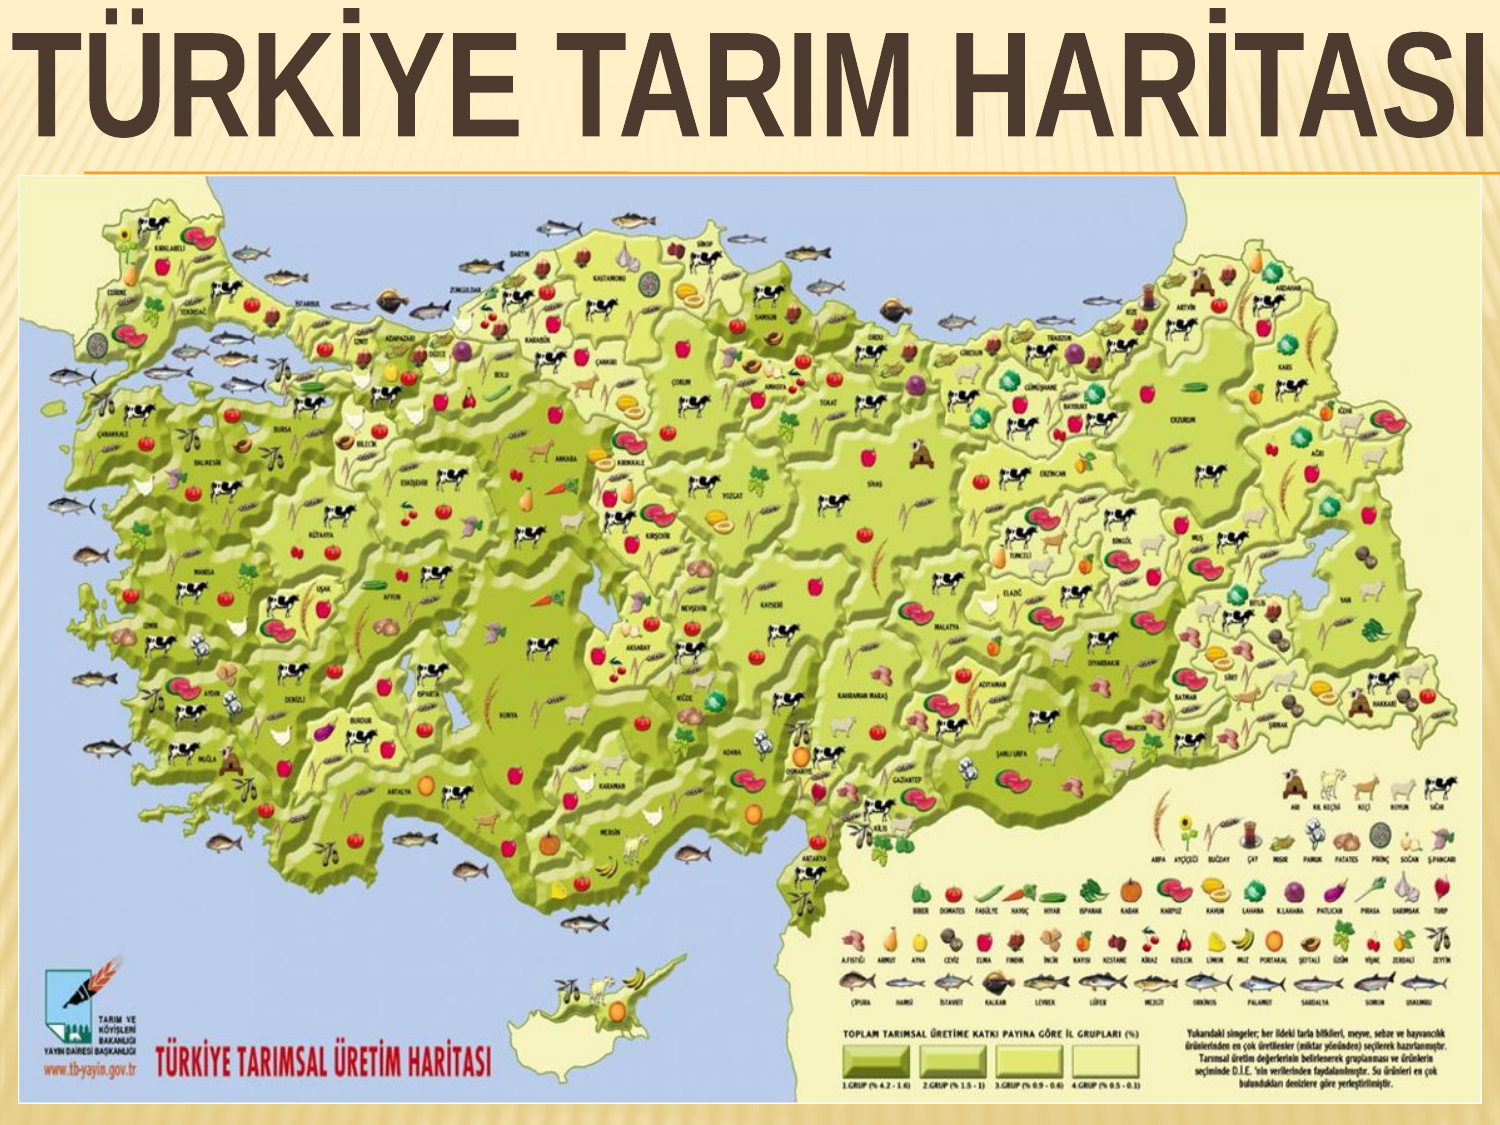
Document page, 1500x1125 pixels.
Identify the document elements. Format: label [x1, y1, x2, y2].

picture [18, 175, 1482, 1104]
